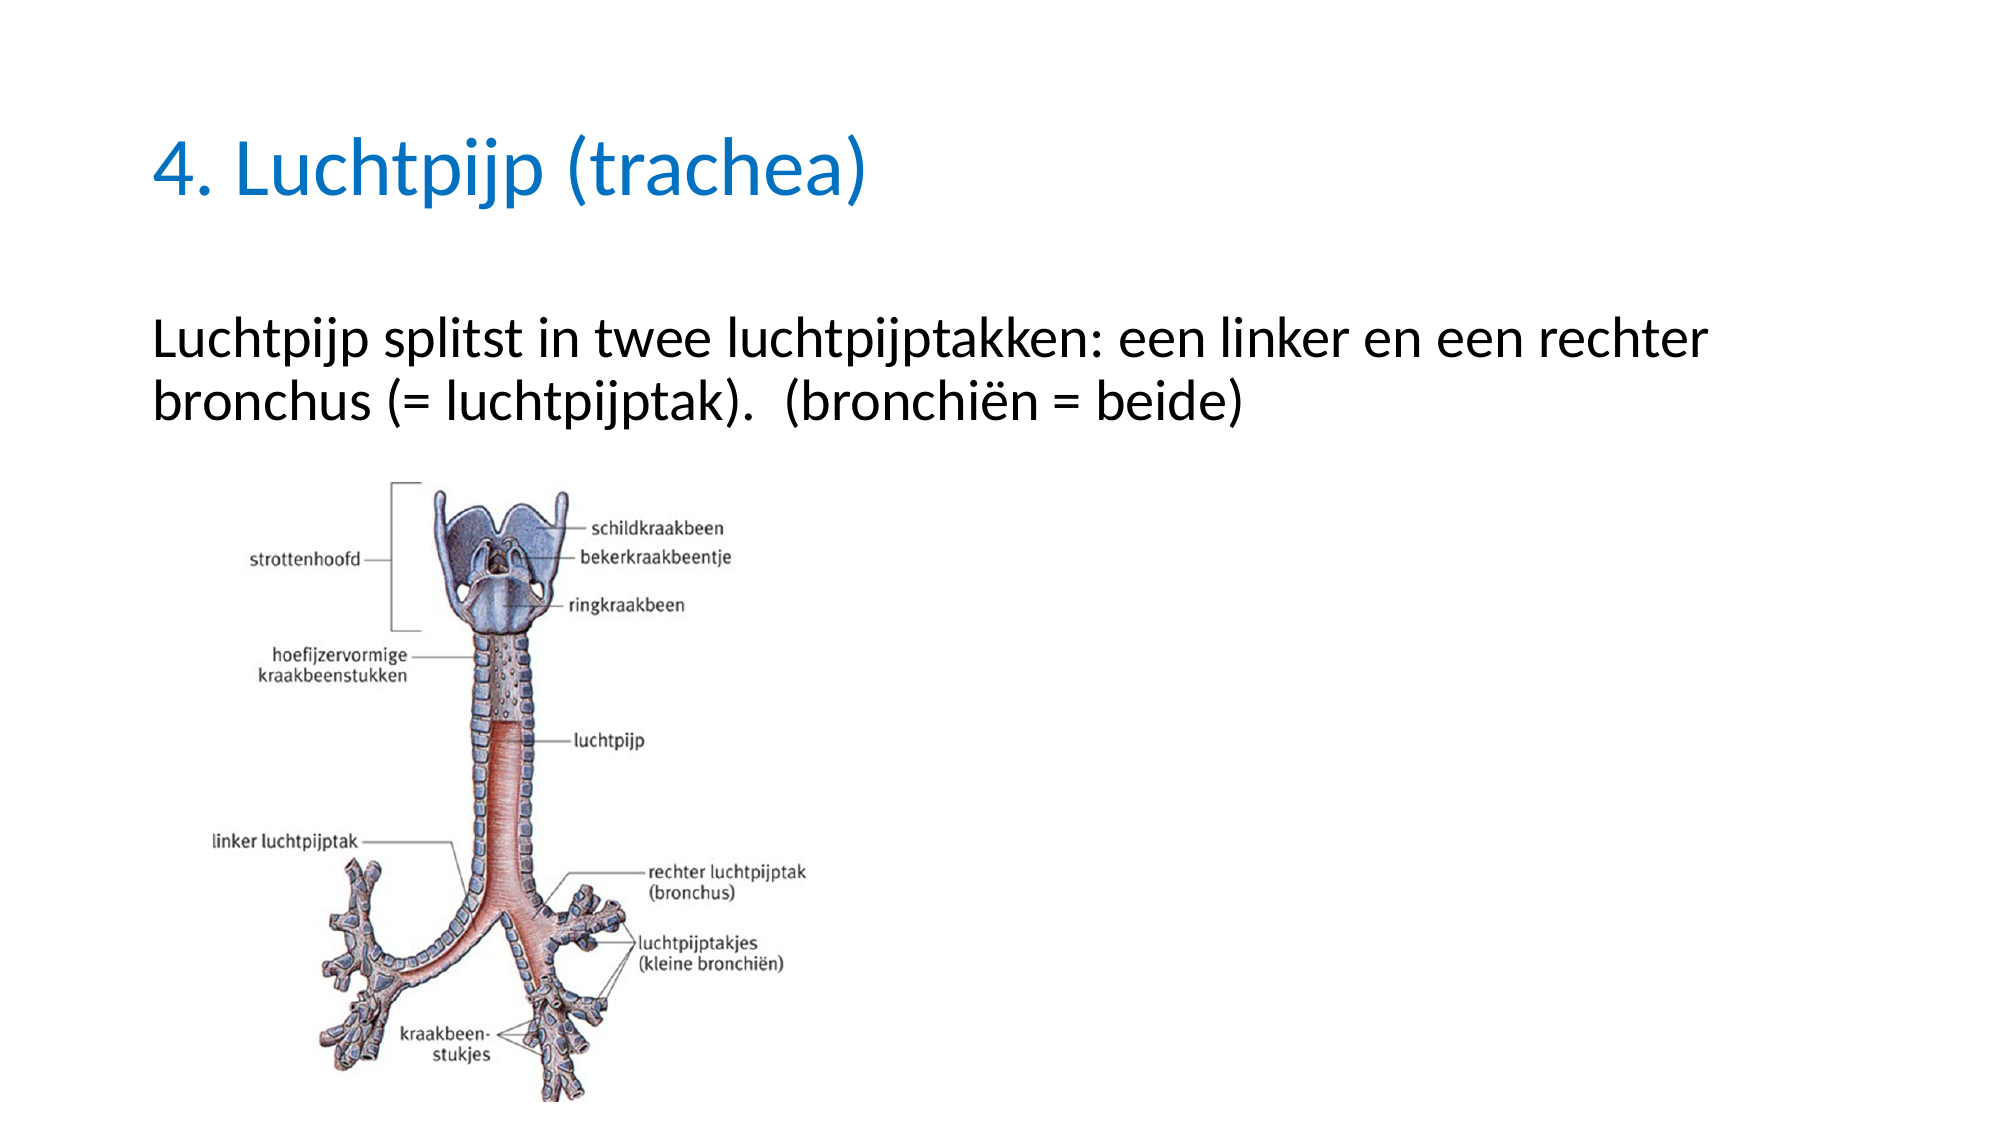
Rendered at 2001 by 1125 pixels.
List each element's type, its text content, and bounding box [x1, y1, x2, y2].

title 4. Luchtpijp (trachea) [137, 59, 1863, 278]
picture [213, 482, 806, 1102]
list Luchtpijp splitst in twee luchtpijptakken: een linker en een rechter bronchus (= luchtpijptak). (bronchiën = beide) [137, 299, 1863, 1014]
